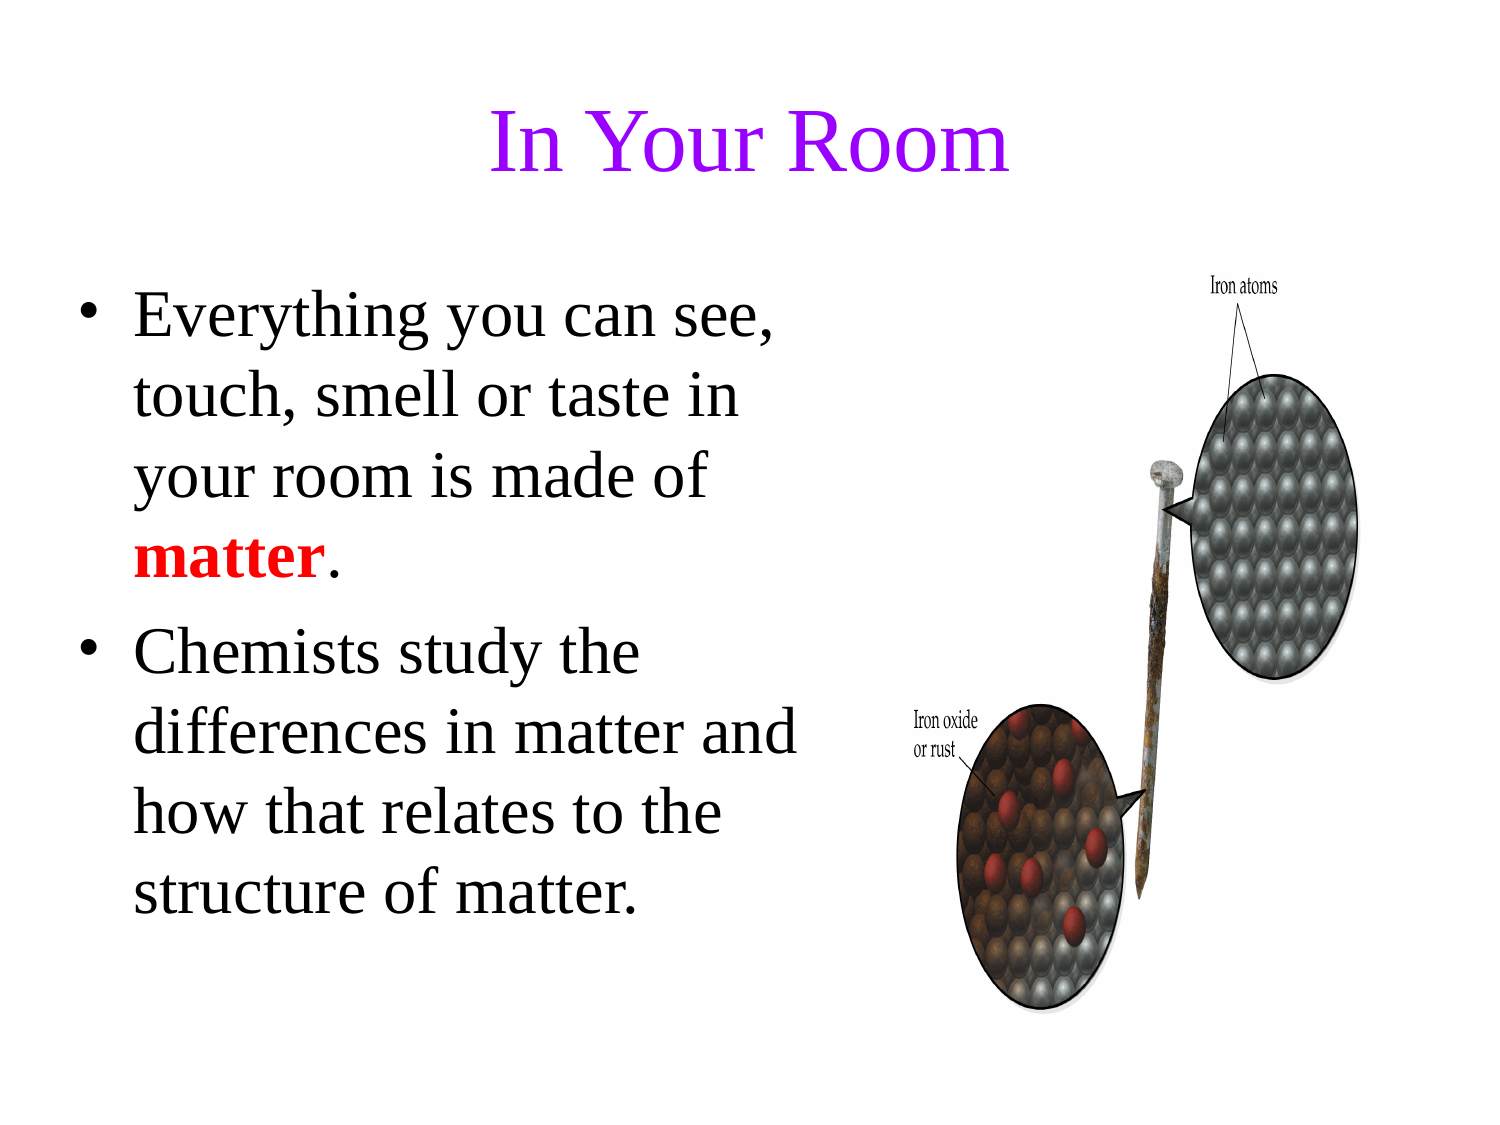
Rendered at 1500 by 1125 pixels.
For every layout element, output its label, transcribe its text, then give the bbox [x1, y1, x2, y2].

text_box Everything you can see, touch, smell or taste in your room is made of matter. Chemists study the differences in matter and how that relates to the structure of matter. [62, 262, 850, 938]
text_box In Your Room [112, 40, 1388, 229]
picture [859, 262, 1414, 1019]
